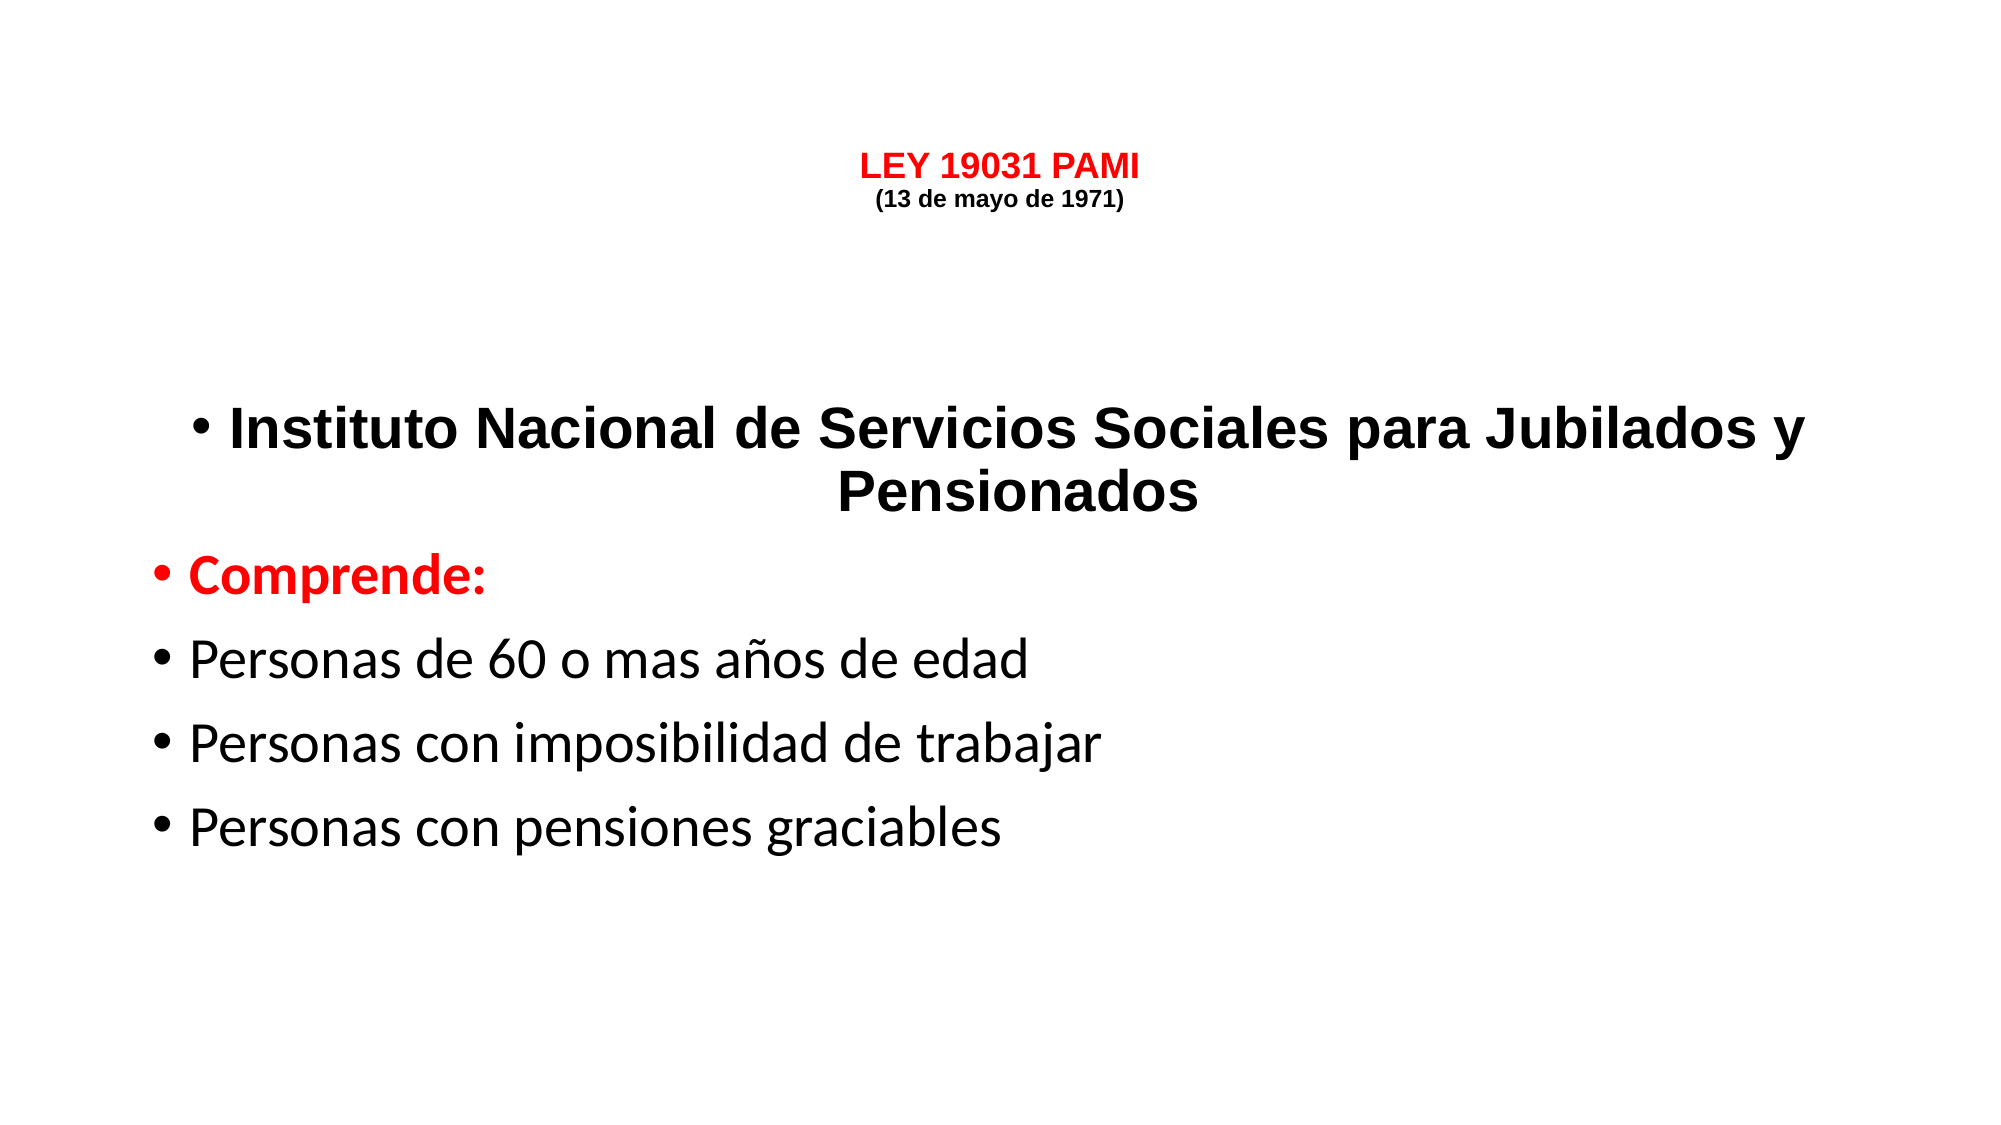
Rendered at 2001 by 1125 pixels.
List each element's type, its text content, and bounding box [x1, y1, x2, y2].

title LEY 19031 PAMI (13 de mayo de 1971) [137, 59, 1863, 278]
list Instituto Nacional de Servicios Sociales para Jubilados y Pensionados Comprende: Personas de 60 o mas años de edad Personas con imposibilidad de trabajar Personas con pensiones graciables [137, 299, 1863, 1014]
